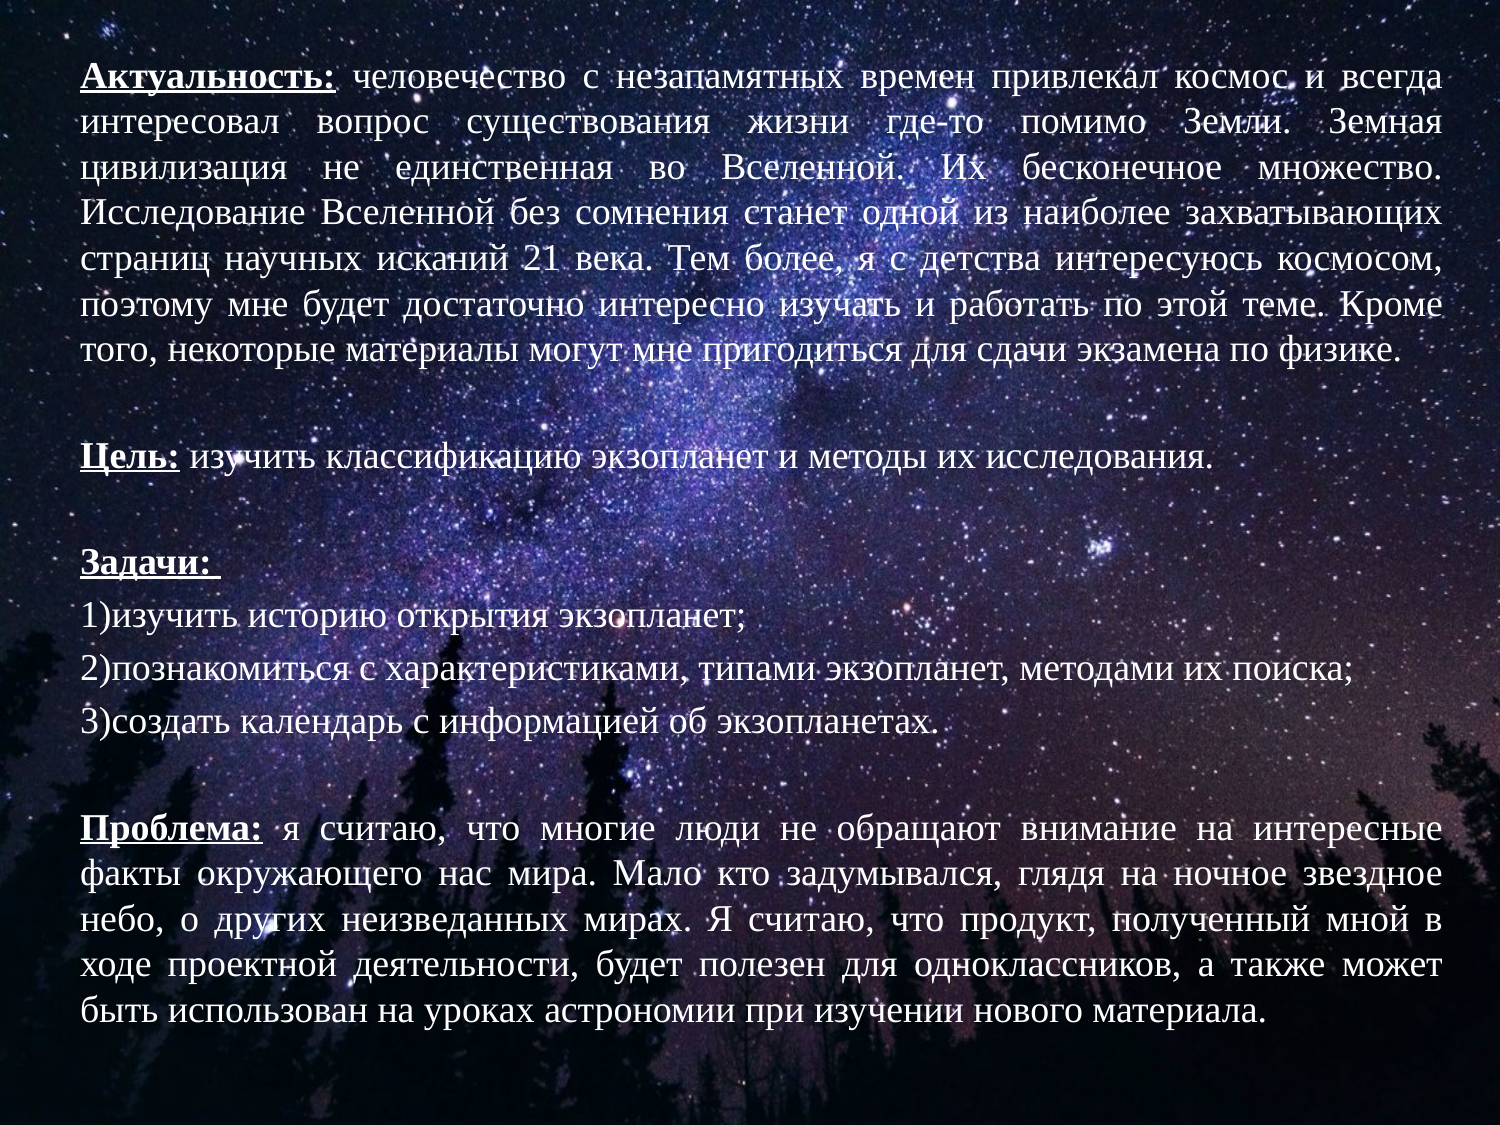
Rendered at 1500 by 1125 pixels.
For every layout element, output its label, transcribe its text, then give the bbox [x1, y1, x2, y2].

list Актуальность: человечество с незапамятных времен привлекал космос и всегда интересовал вопрос существования жизни где-то помимо Земли. Земная цивилизация не единственная во Вселенной. Их бесконечное множество. Исследование Вселенной без сомнения станет одной из наиболее захватывающих страниц научных исканий 21 века. Тем более, я с детства интересуюсь космосом, поэтому мне будет достаточно интересно изучать и работать по этой теме. Кроме того, некоторые материалы могут мне пригодиться для сдачи экзамена по физике. Цель: изучить классификацию экзопланет и методы их исследования. Задачи: 1)изучить историю открытия экзопланет; 2)познакомиться с характеристиками, типами экзопланет, методами их поиска; 3)создать календарь с информацией об экзопланетах. Проблема: я считаю, что многие люди не обращают внимание на интересные факты окружающего нас мира. Мало кто задумывался, глядя на ночное звездное небо, о других неизведанных мирах. Я считаю, что продукт, полученный мной в ходе проектной деятельности, будет полезен для одноклассников, а также может быть использован на уроках астрономии при изучении нового материала. [64, 42, 1459, 1071]
picture [0, 0, 1500, 1125]
